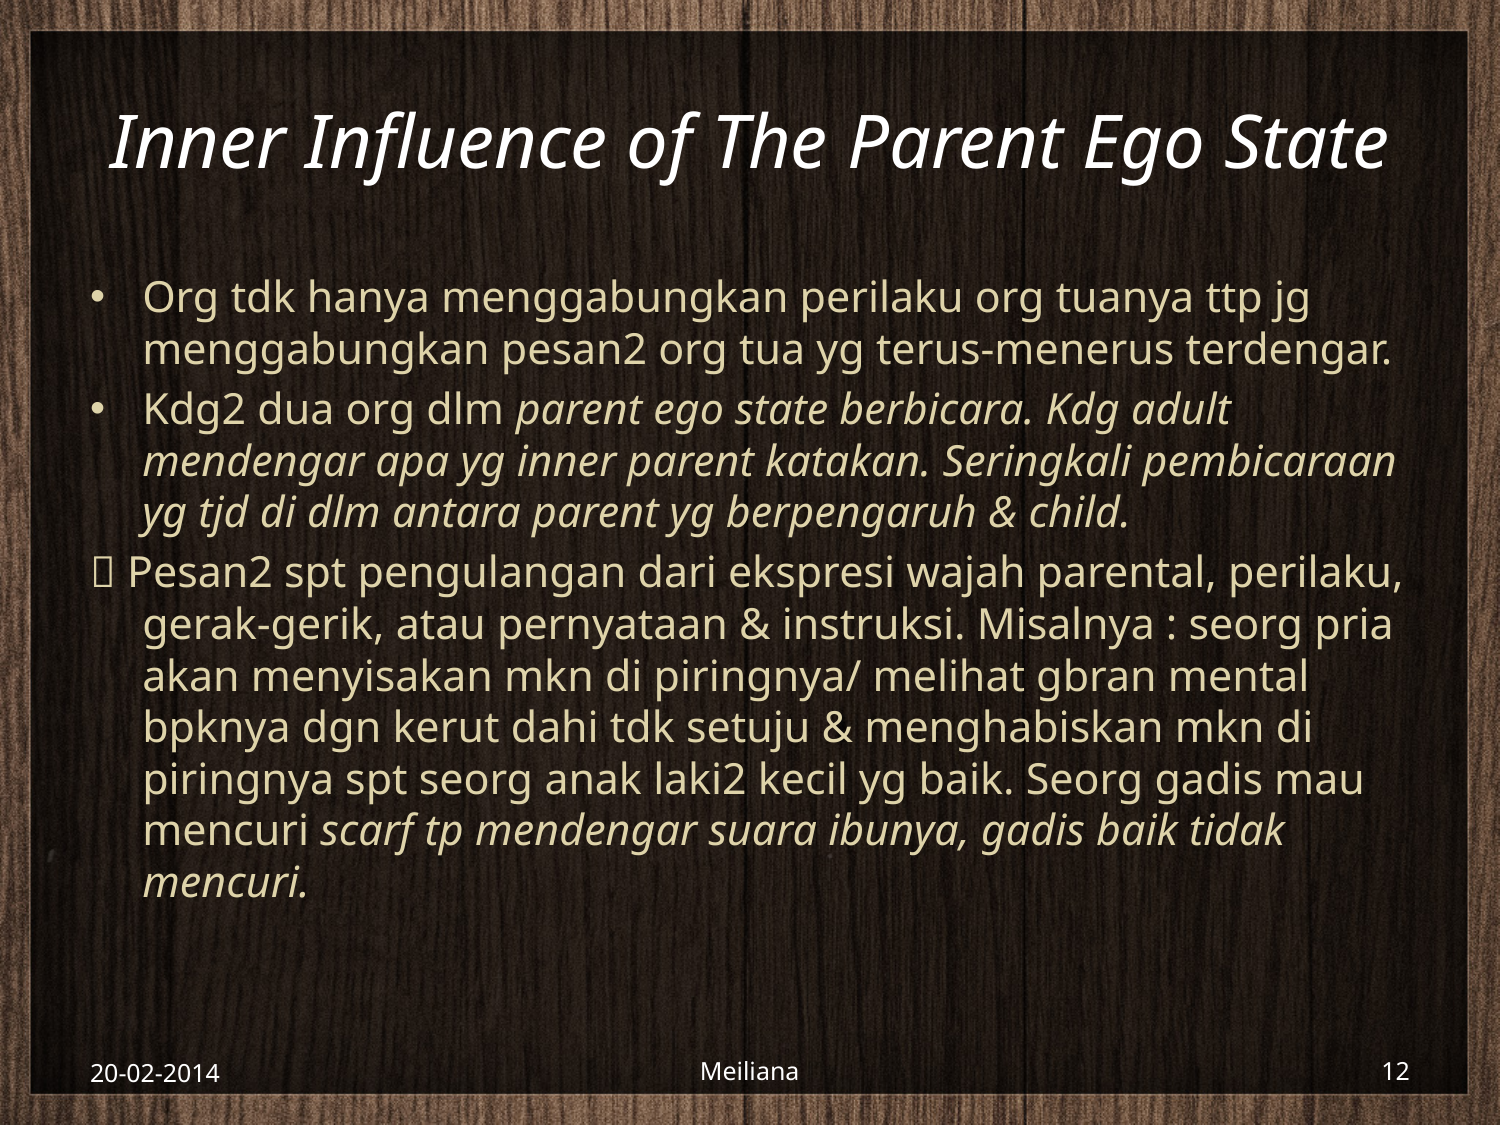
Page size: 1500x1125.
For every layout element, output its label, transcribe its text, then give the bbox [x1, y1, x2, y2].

slide_number 12 [1074, 1042, 1425, 1103]
title Inner Influence of The Parent Ego State [75, 45, 1425, 233]
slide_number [75, 1042, 425, 1103]
footer Meiliana [512, 1042, 988, 1103]
picture [0, 0, 1500, 1125]
list Org tdk hanya menggabungkan perilaku org tuanya ttp jg menggabungkan pesan2 org tua yg terus-menerus terdengar. Kdg2 dua org dlm parent ego state berbicara. Kdg adult mendengar apa yg inner parent katakan. Seringkali pembicaraan yg tjd di dlm antara parent yg berpengaruh & child.  Pesan2 spt pengulangan dari ekspresi wajah parental, perilaku, gerak-gerik, atau pernyataan & instruksi. Misalnya : seorg pria akan menyisakan mkn di piringnya/ melihat gbran mental bpknya dgn kerut dahi tdk setuju & menghabiskan mkn di piringnya spt seorg anak laki2 kecil yg baik. Seorg gadis mau mencuri scarf tp mendengar suara ibunya, gadis baik tidak mencuri. [75, 262, 1425, 1005]
